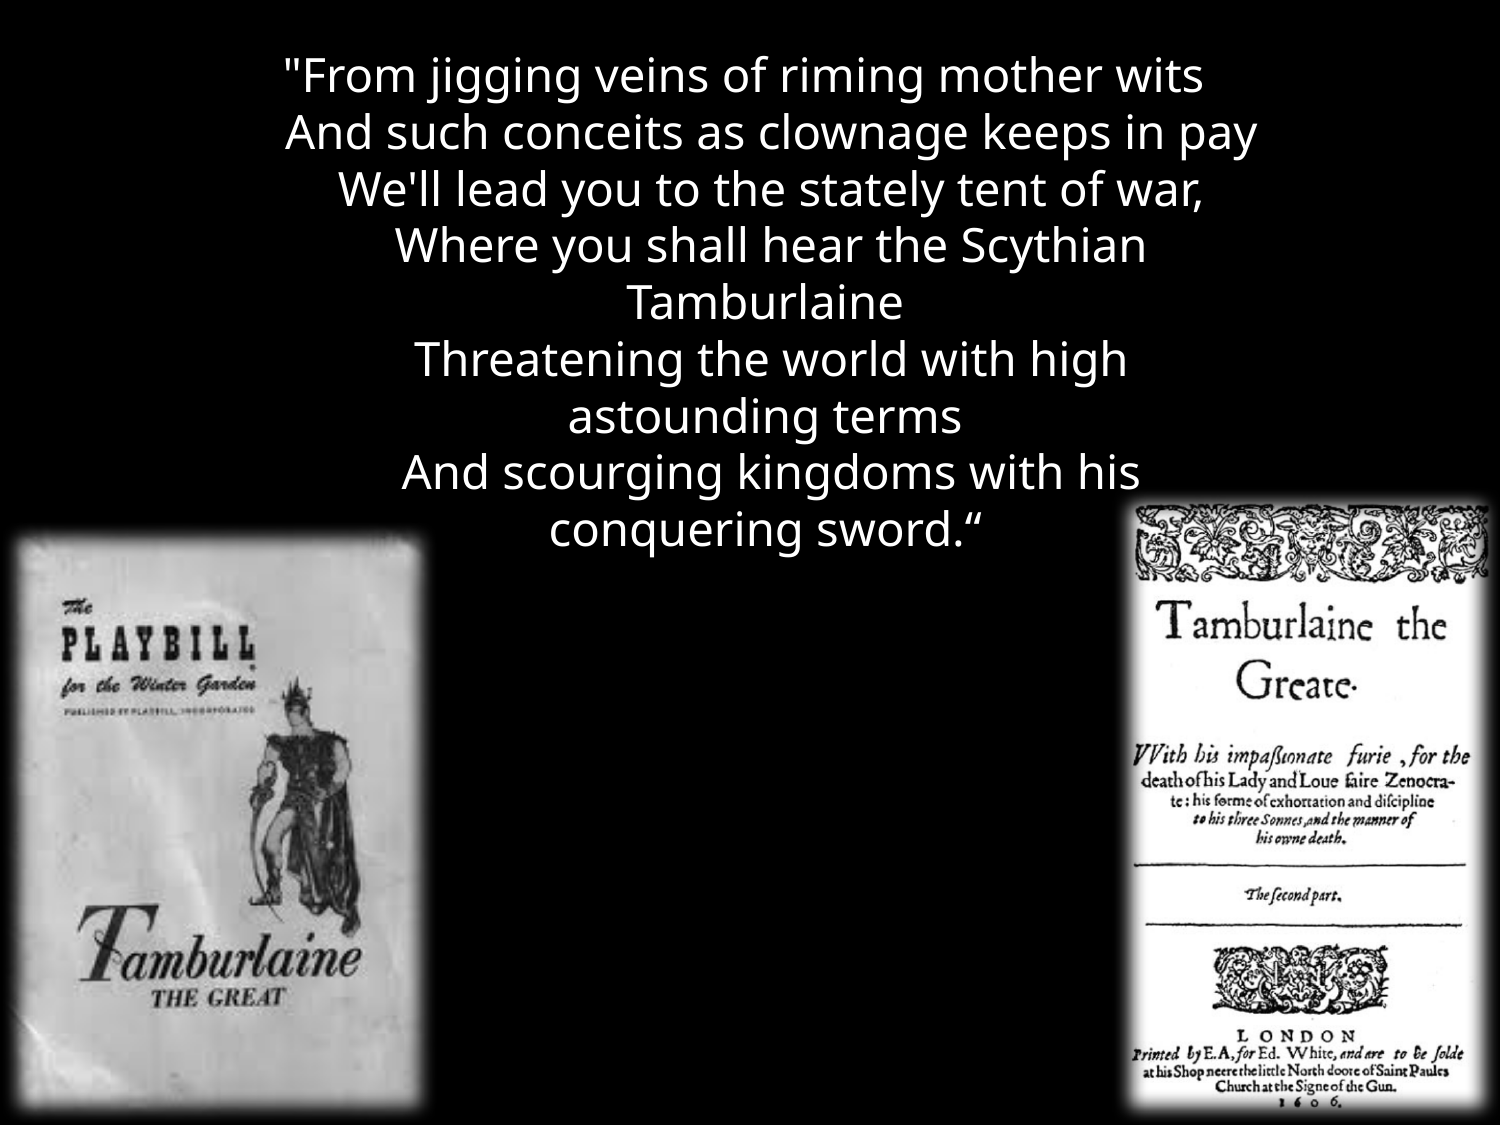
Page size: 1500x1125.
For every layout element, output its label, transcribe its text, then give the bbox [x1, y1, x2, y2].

list "From jigging veins of riming mother wits And such conceits as clownage keeps in pay We'll lead you to the stately tent of war, Where you shall hear the Scythian Tamburlaine Threatening the world with high astounding terms And scourging kingdoms with his conquering sword.“ [212, 37, 1275, 618]
picture [1112, 487, 1500, 1125]
picture [0, 519, 438, 1125]
